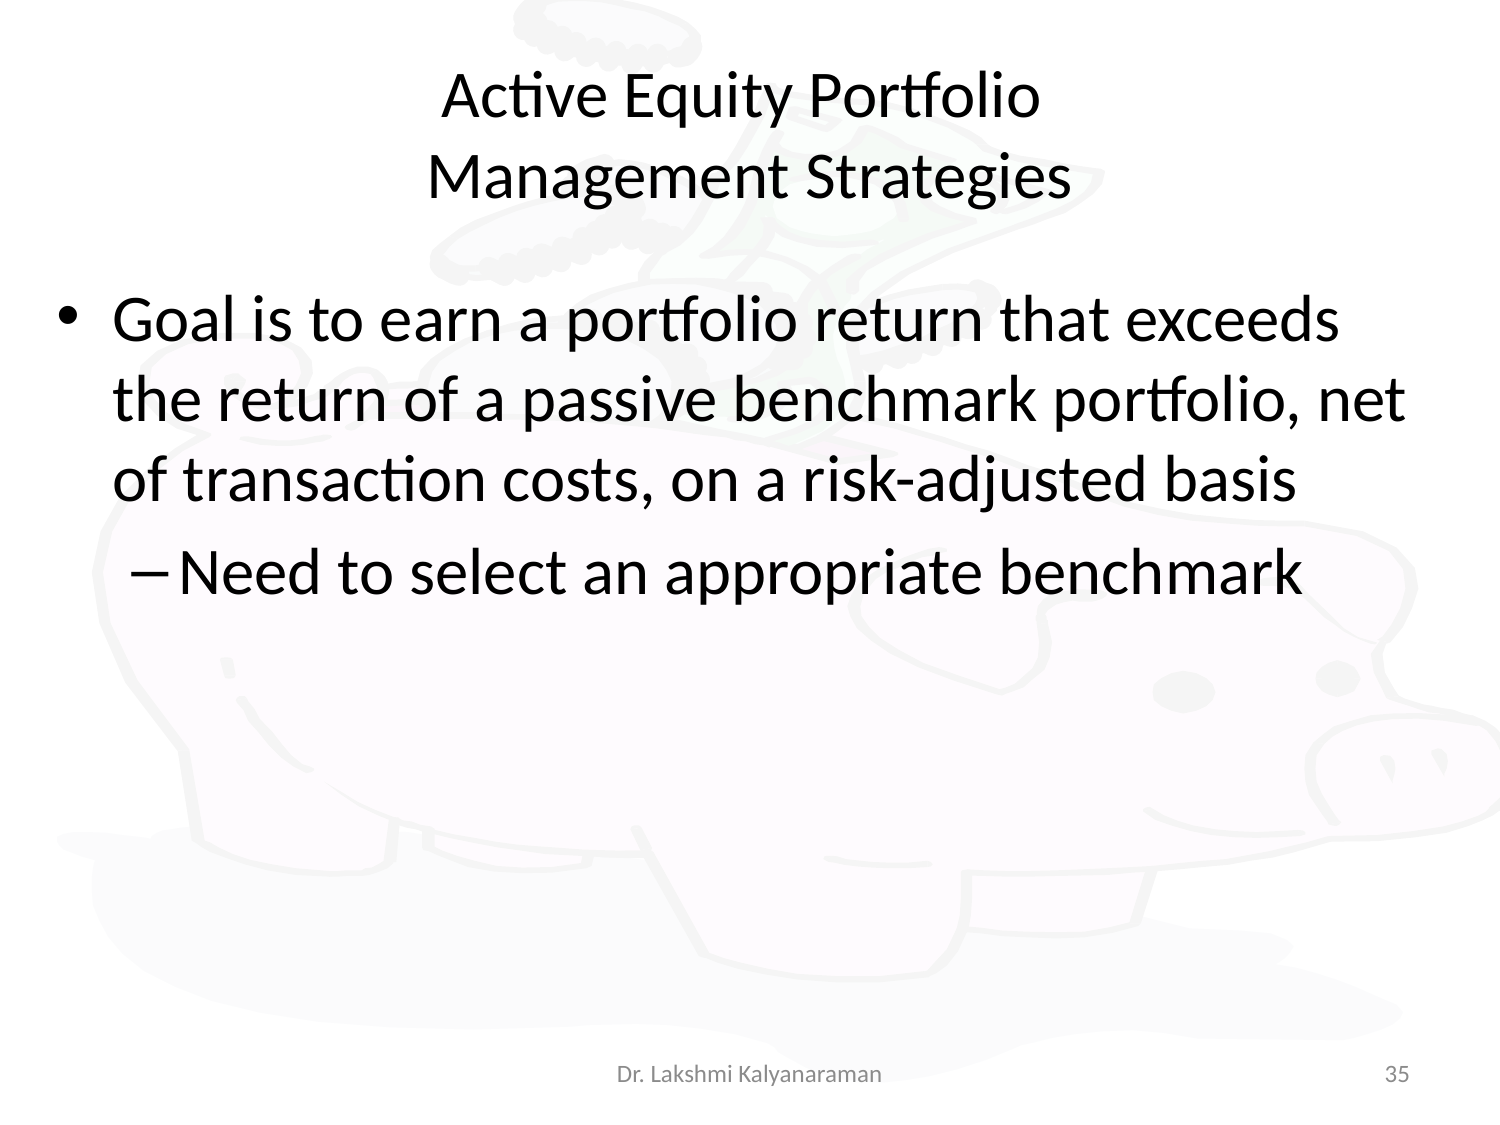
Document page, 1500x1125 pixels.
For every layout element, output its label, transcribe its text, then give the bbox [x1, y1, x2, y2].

title Active Equity Portfolio Management Strategies [0, 42, 1500, 220]
footer Dr. Lakshmi Kalyanaraman [512, 1042, 988, 1103]
list Goal is to earn a portfolio return that exceeds the return of a passive benchmark portfolio, net of transaction costs, on a risk-adjusted basis Need to select an appropriate benchmark [41, 267, 1459, 863]
slide_number 35 [1074, 1042, 1425, 1103]
